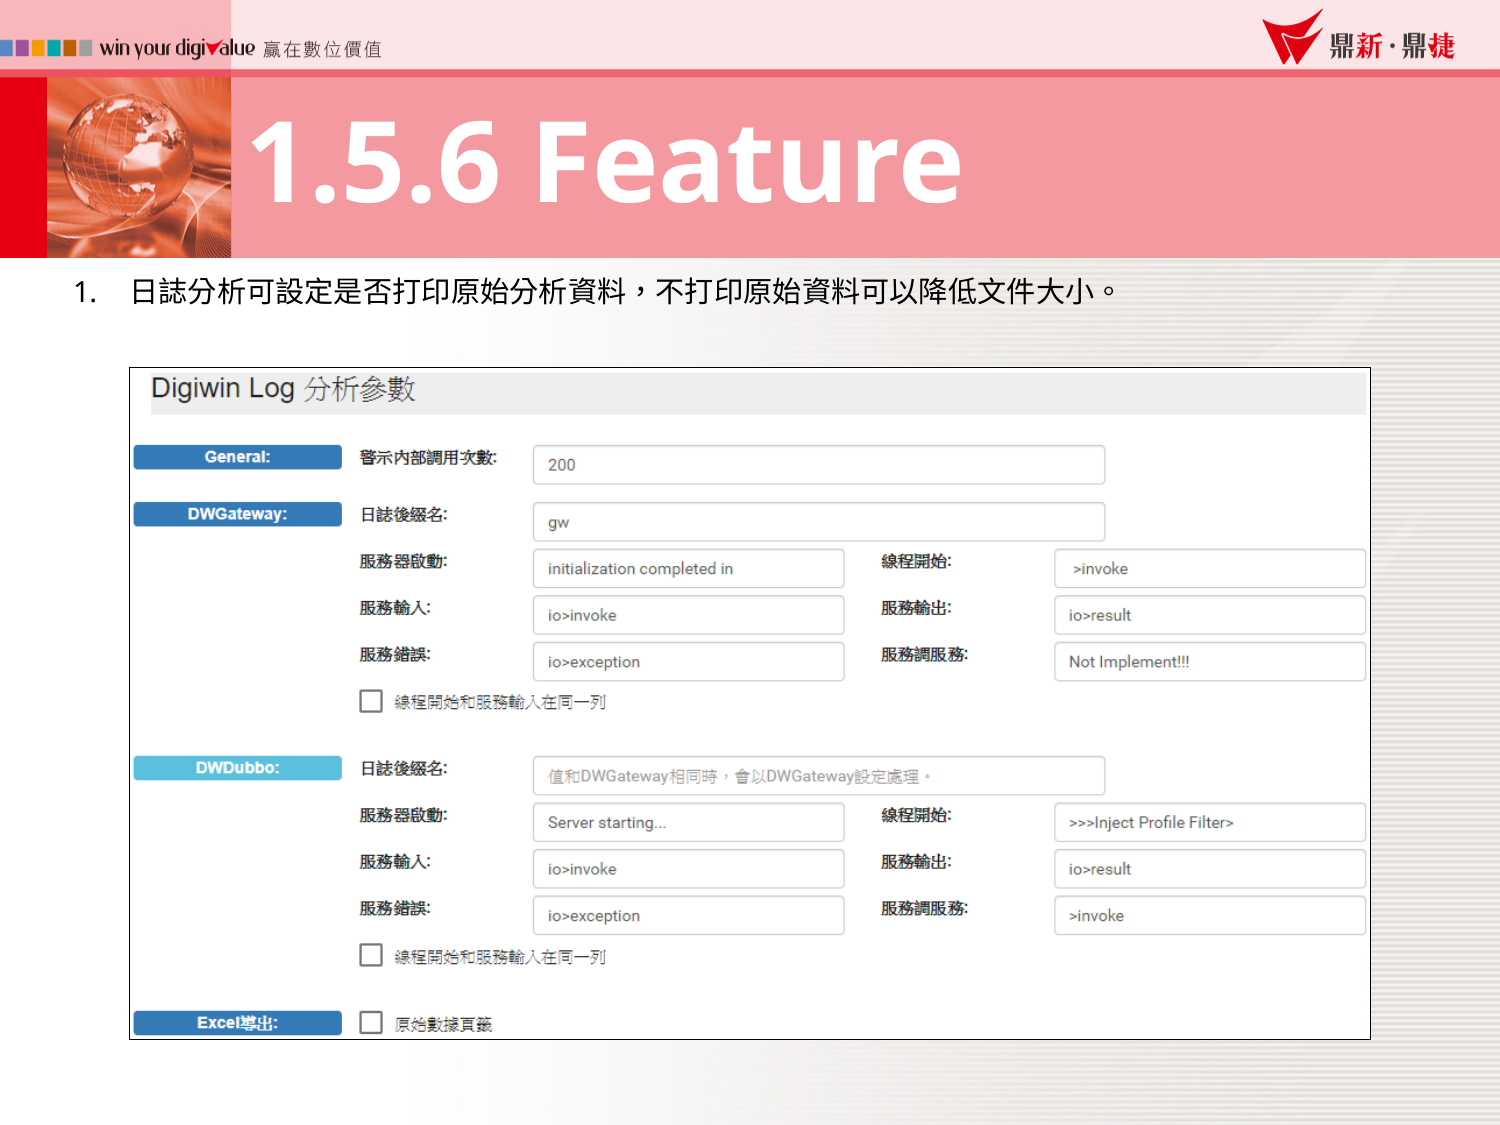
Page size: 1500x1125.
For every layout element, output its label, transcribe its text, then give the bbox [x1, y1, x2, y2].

text_box 日誌分析可設定是否打印原始分析資料，不打印原始資料可以降低文件大小。 [58, 265, 1442, 963]
text_box 1.5.6 Feature [230, 82, 1500, 236]
picture [0, 0, 1500, 1125]
